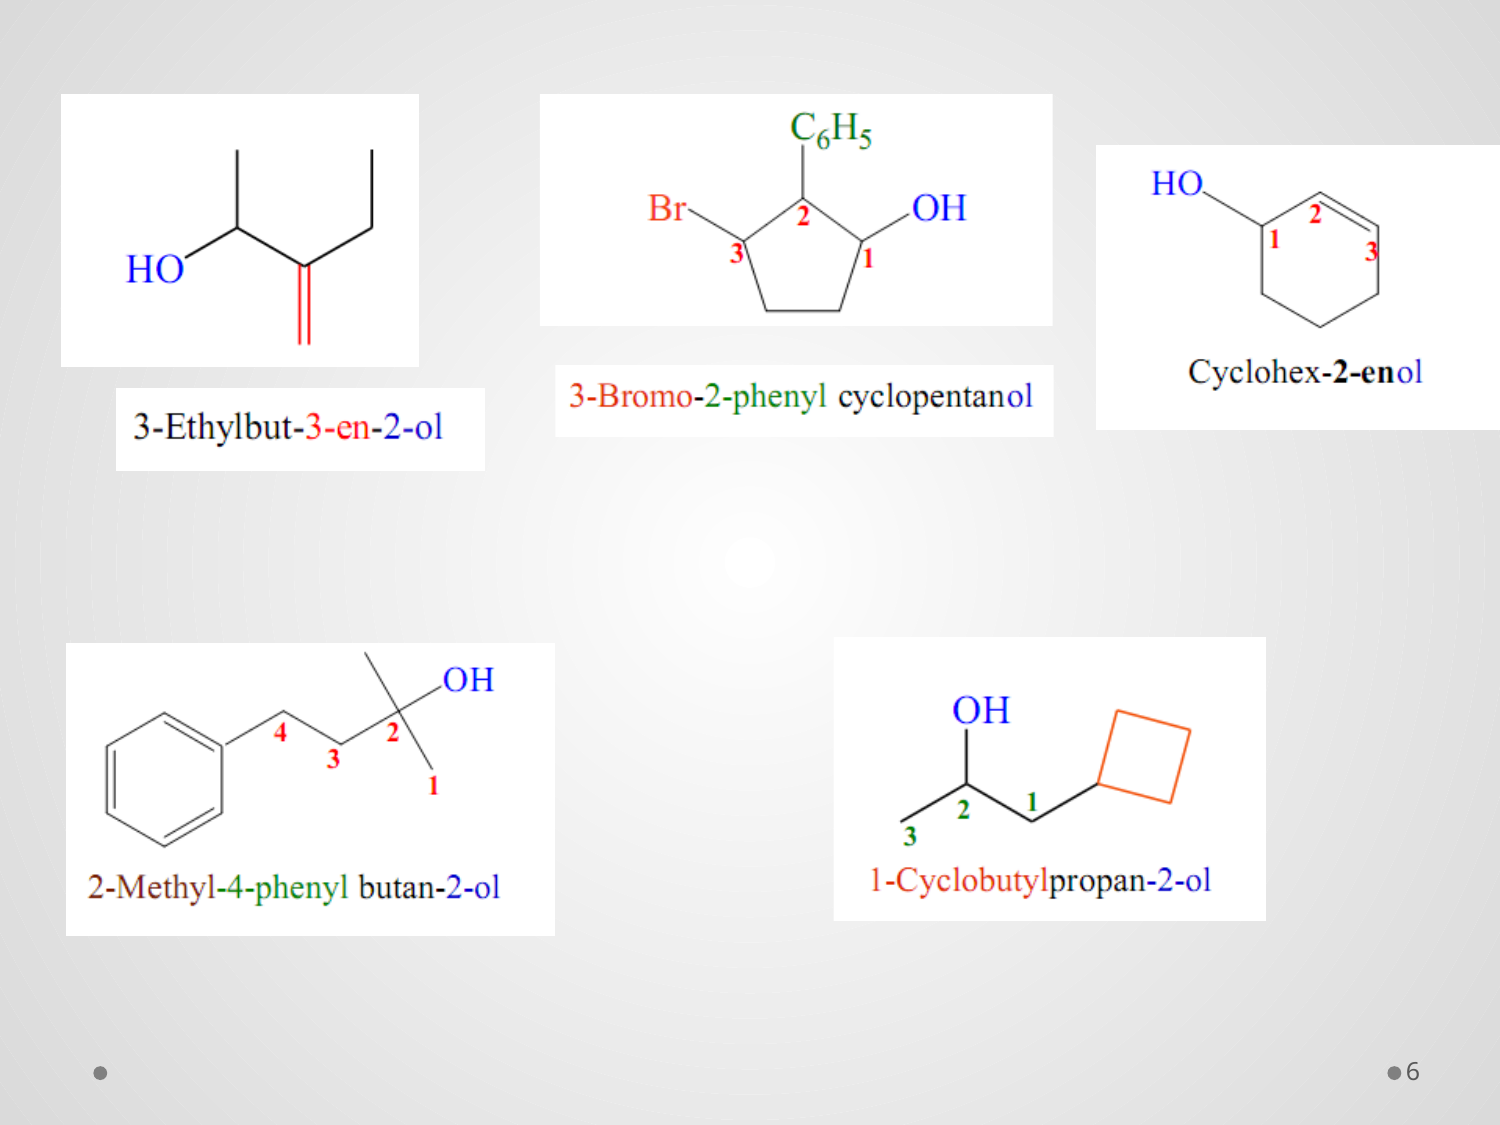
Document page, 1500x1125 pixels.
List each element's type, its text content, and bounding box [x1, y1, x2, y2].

picture [1096, 145, 1500, 430]
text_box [539, 94, 1054, 437]
slide_number 6 [1401, 1042, 1494, 1103]
picture [833, 637, 1267, 922]
picture [65, 642, 556, 936]
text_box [61, 94, 486, 471]
